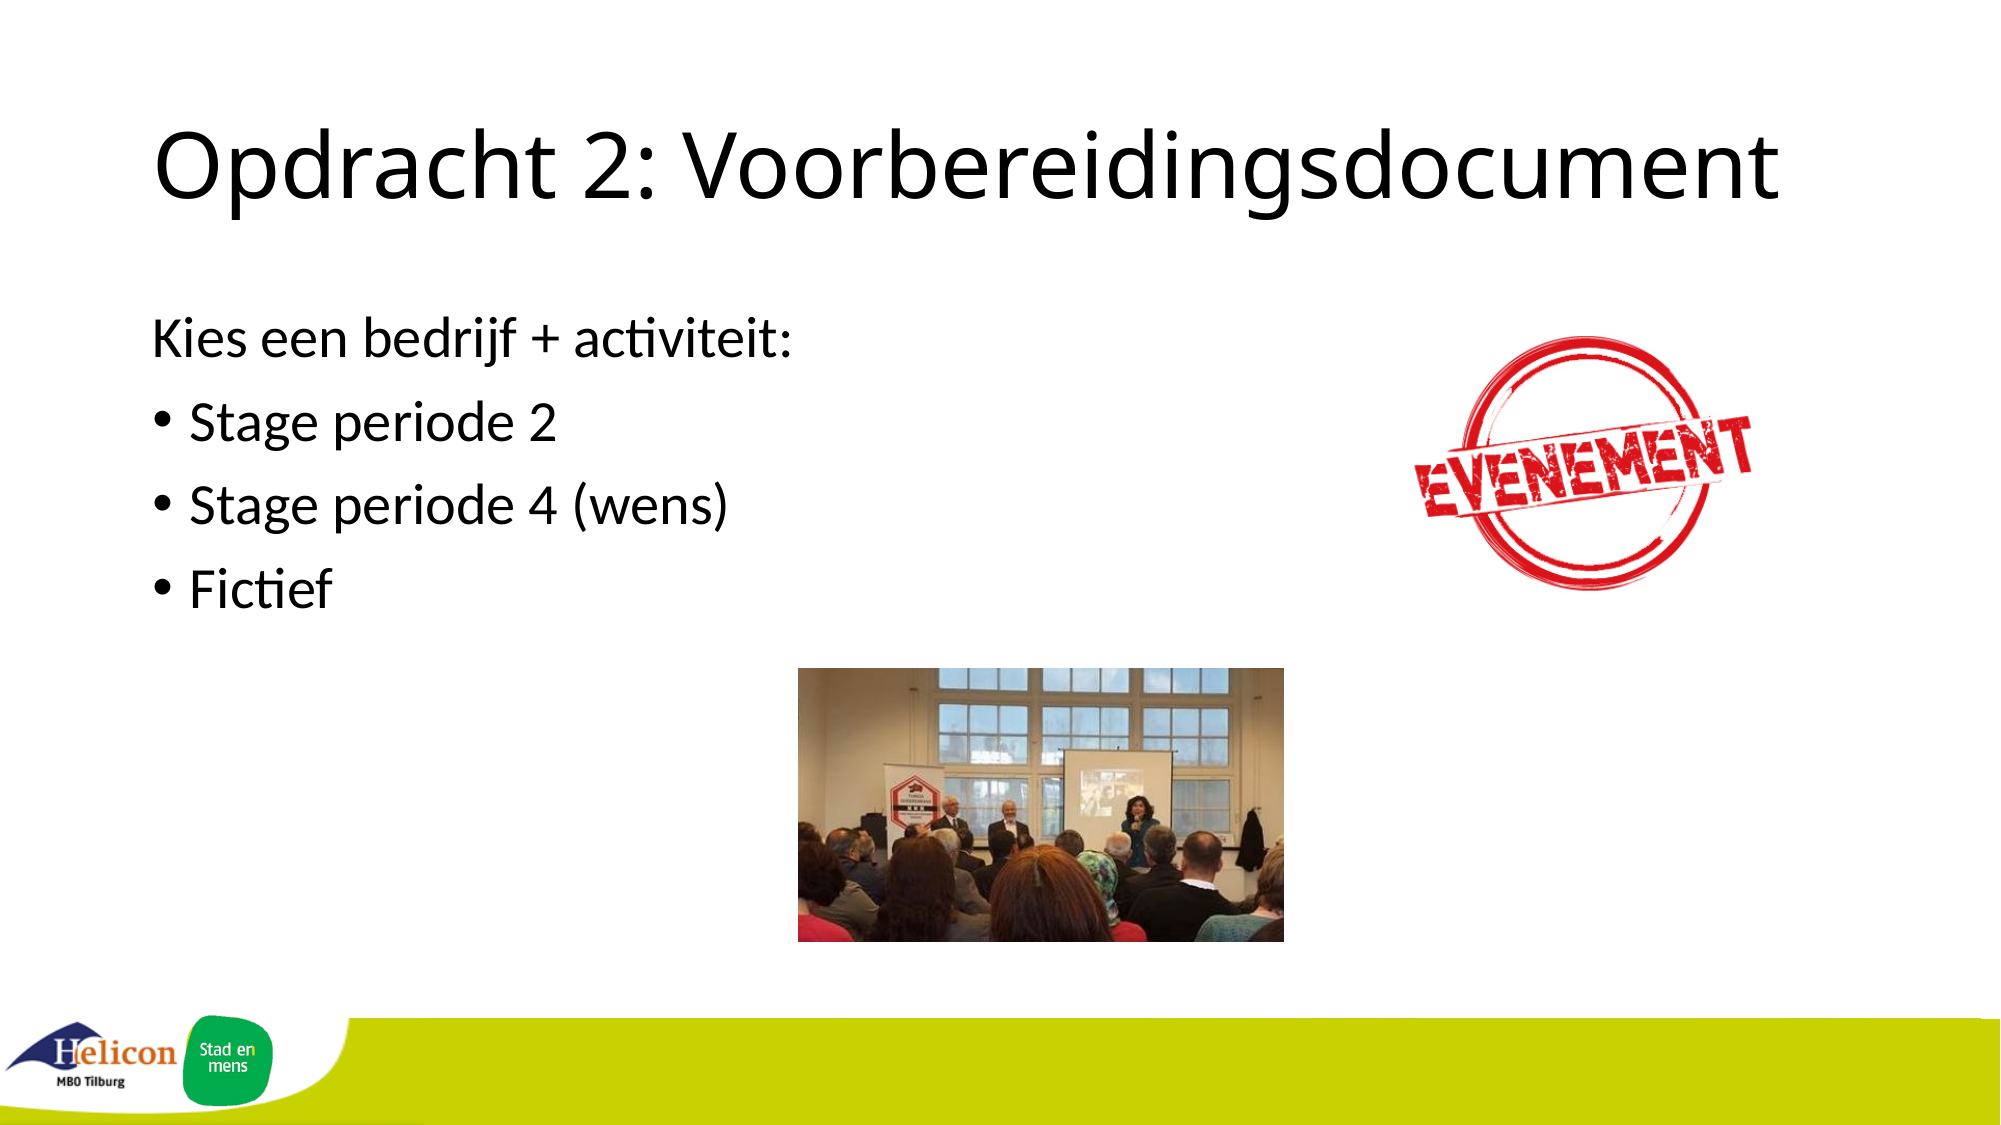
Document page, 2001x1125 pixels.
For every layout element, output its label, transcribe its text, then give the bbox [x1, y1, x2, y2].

title Opdracht 2: Voorbereidingsdocument [137, 59, 1863, 278]
picture [0, 1013, 424, 1125]
picture [798, 668, 1284, 942]
list Kies een bedrijf + activiteit: Stage periode 2 Stage periode 4 (wens) Fictief [137, 299, 1863, 901]
picture [1407, 330, 1760, 600]
